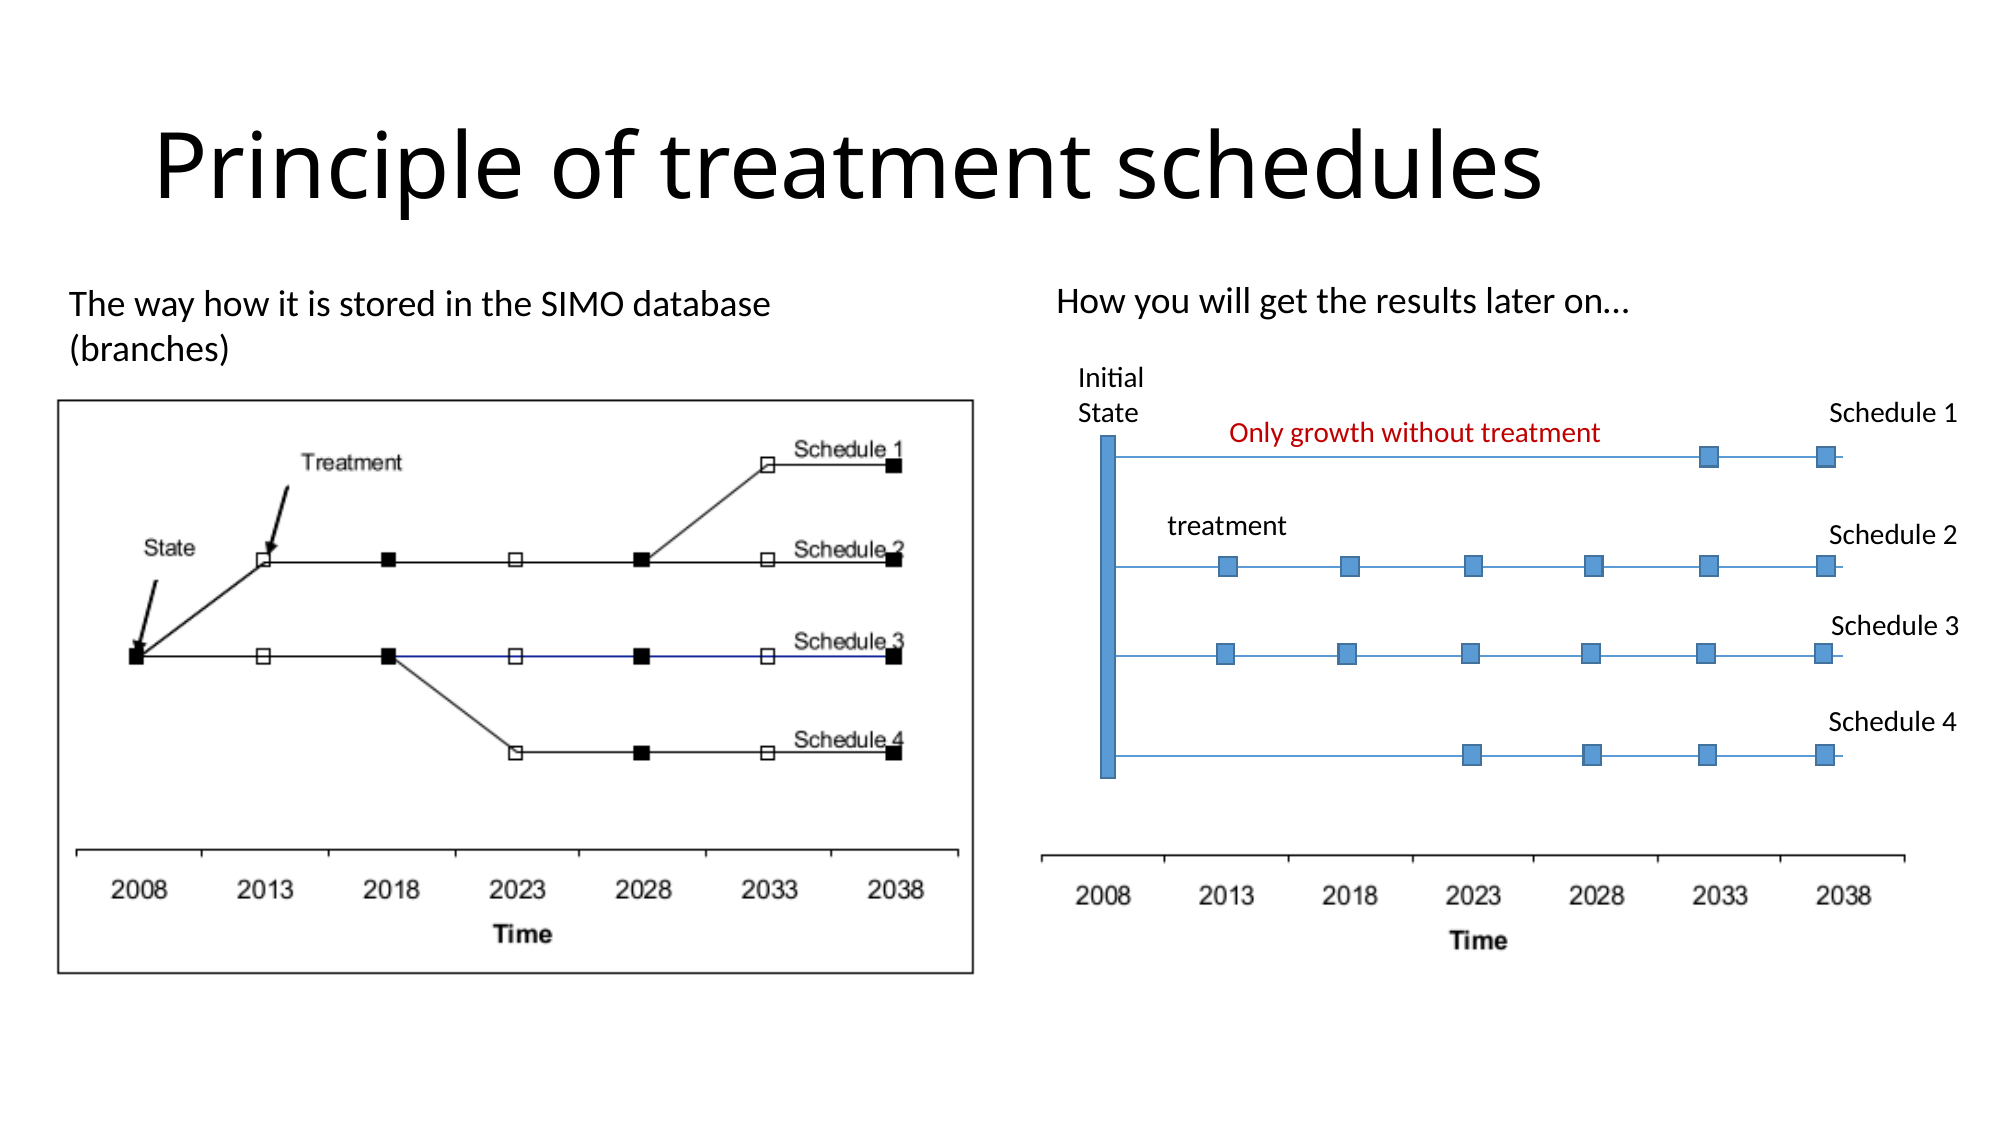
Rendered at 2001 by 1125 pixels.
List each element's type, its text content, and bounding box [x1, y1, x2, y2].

text_box [1816, 567, 1836, 577]
text_box [1100, 436, 1116, 779]
text_box [1464, 567, 1483, 577]
text_box [1461, 643, 1480, 656]
text_box [1337, 643, 1357, 656]
picture [1036, 825, 1915, 959]
text_box [1216, 643, 1235, 656]
text_box [1698, 744, 1717, 756]
text_box [1816, 446, 1836, 457]
text_box [1581, 643, 1601, 656]
picture [19, 387, 1000, 980]
text_box [1696, 643, 1716, 656]
text_box [1218, 556, 1238, 566]
text_box [1462, 744, 1482, 756]
text_box [1699, 555, 1719, 566]
text_box [1461, 657, 1480, 664]
text_box [1699, 567, 1719, 577]
text_box [1699, 458, 1719, 468]
text_box [1814, 657, 1833, 664]
text_box [1815, 757, 1835, 766]
text_box [1462, 757, 1482, 766]
text_box [1698, 757, 1717, 766]
text_box [1584, 555, 1604, 566]
text_box [1816, 558, 1836, 566]
text_box How you will get the results later on… [1041, 269, 1646, 329]
text_box [1337, 657, 1357, 665]
text_box [1584, 567, 1604, 577]
title Principle of treatment schedules [137, 59, 1863, 278]
text_box [1582, 744, 1602, 756]
text_box [1581, 657, 1601, 664]
text_box [1340, 556, 1360, 566]
text_box [1464, 555, 1483, 566]
text_box Schedule 1 [1814, 386, 1992, 436]
text_box Schedule 3 [1816, 598, 1993, 649]
text_box Schedule 4 [1813, 694, 1991, 745]
text_box [1814, 643, 1833, 656]
text_box [1696, 657, 1716, 664]
text_box treatment [1152, 498, 1330, 549]
text_box [1816, 458, 1836, 468]
text_box [1218, 567, 1238, 577]
text_box Initial State [1063, 350, 1196, 436]
text_box [1582, 757, 1602, 766]
text_box [1699, 446, 1719, 457]
text_box [1216, 657, 1235, 665]
text_box Schedule 2 [1814, 507, 1992, 558]
text_box [1815, 745, 1835, 756]
text_box [1340, 567, 1360, 577]
text_box Only growth without treatment [1214, 406, 1617, 456]
text_box The way how it is stored in the SIMO database (branches) [54, 271, 796, 376]
